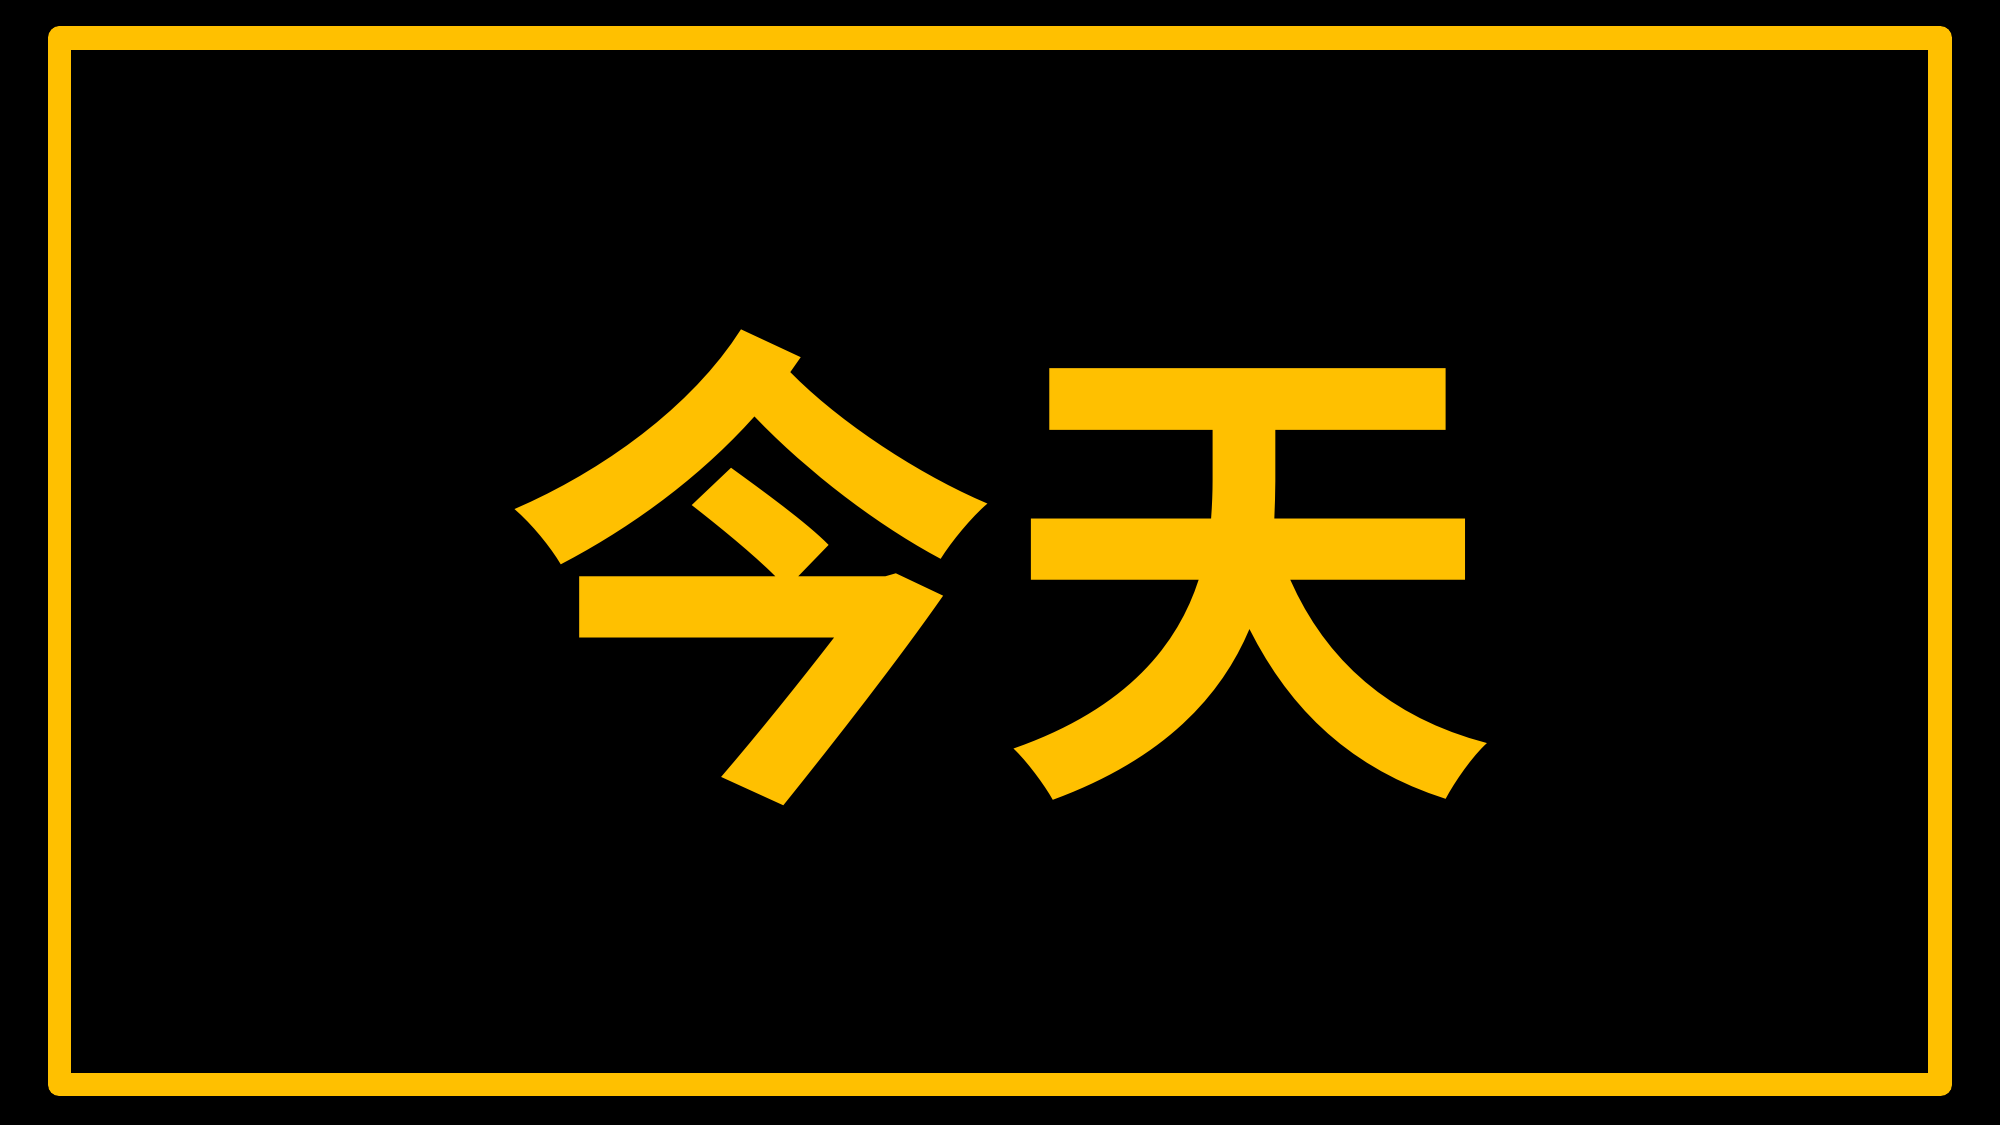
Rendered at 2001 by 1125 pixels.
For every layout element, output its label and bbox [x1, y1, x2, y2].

text_box [59, 37, 1941, 1086]
